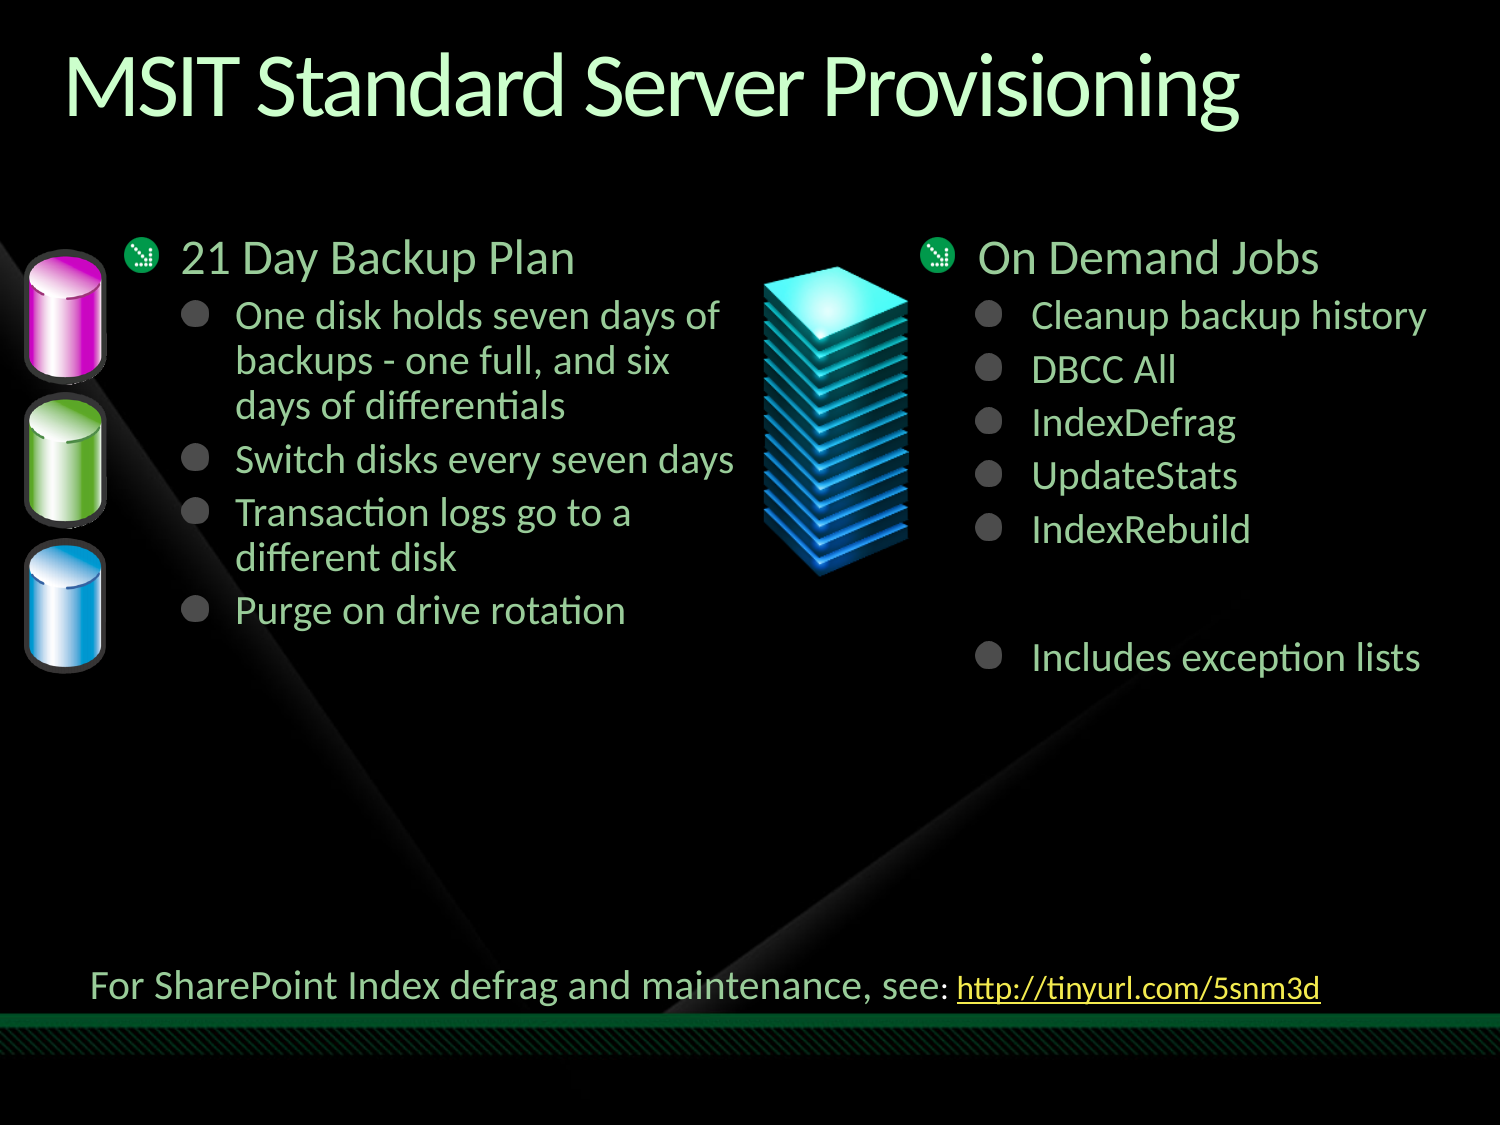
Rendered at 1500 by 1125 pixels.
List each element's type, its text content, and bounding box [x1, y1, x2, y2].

list 21 Day Backup Plan One disk holds seven days of backups - one full, and six days of differentials Switch disks every seven days Transaction logs go to a different disk Purge on drive rotation [124, 231, 738, 581]
picture [0, 0, 1500, 1125]
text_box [24, 249, 107, 675]
list On Demand Jobs Cleanup backup history DBCC All IndexDefrag UpdateStats IndexRebuild Includes exception lists [920, 231, 1468, 581]
text_box For SharePoint Index defrag and maintenance, see: http://tinyurl.com/5snm3d [0, 950, 1479, 1016]
title MSIT Standard Server Provisioning [62, 37, 1438, 138]
